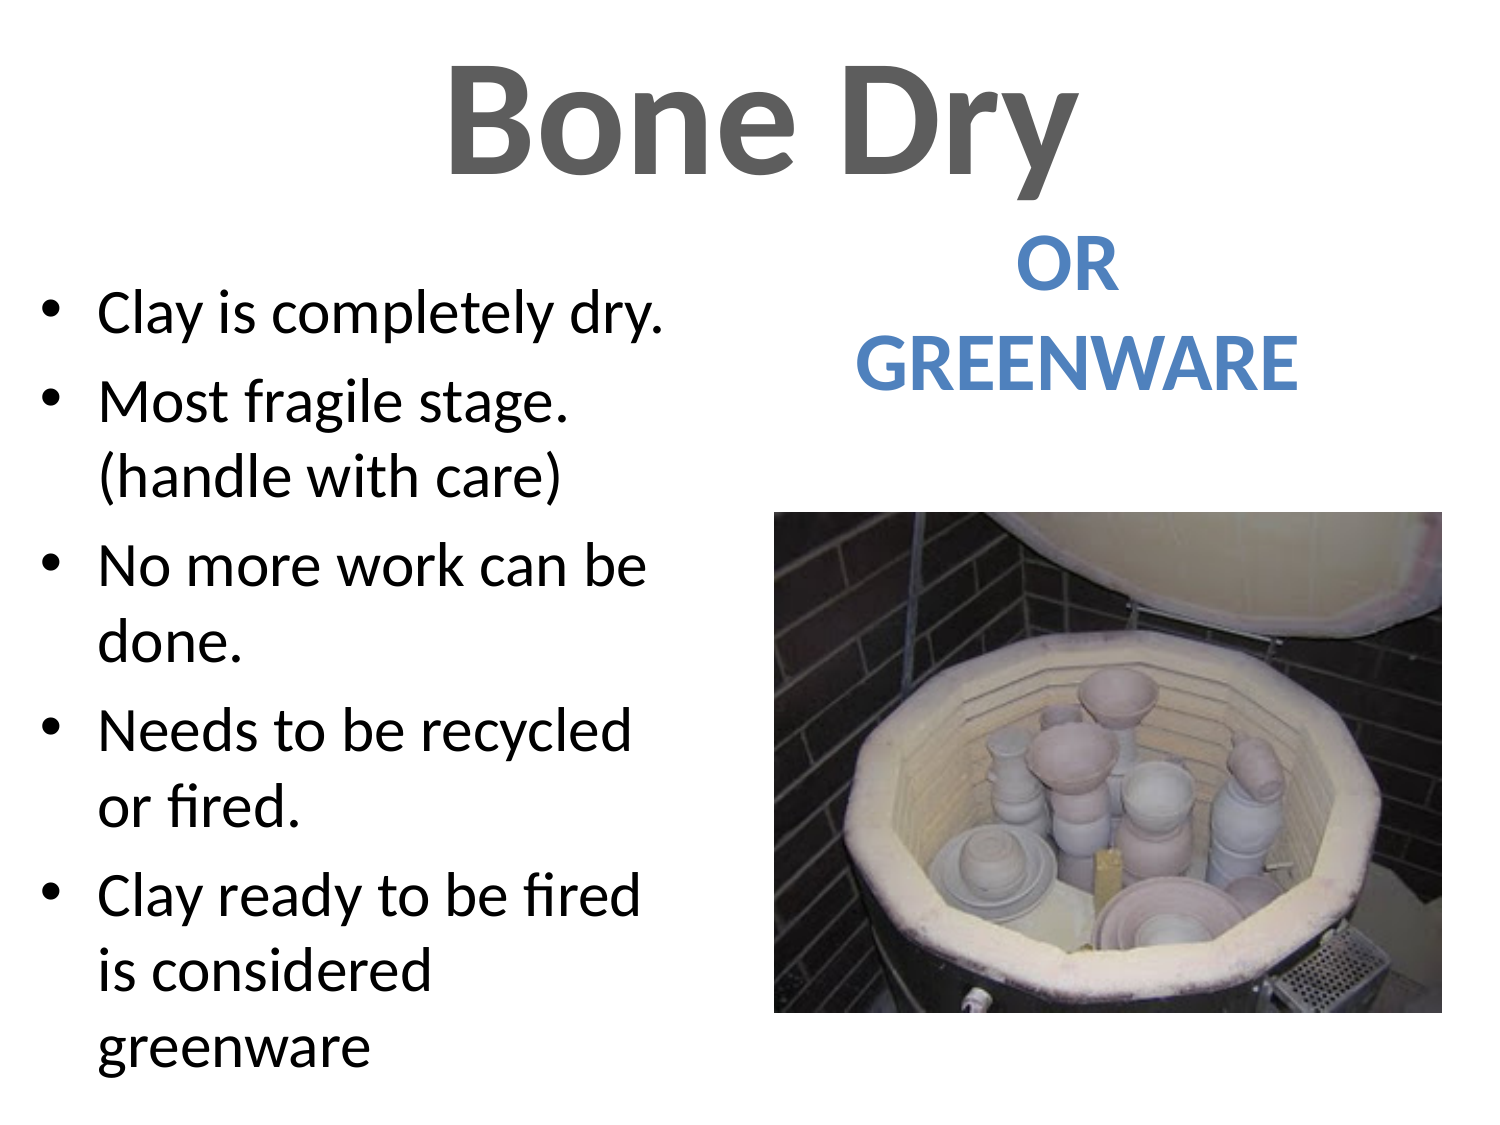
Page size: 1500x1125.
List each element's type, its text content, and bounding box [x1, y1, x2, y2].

text_box Or greenware [840, 199, 1315, 415]
text_box Bone Dry [427, 0, 1097, 215]
picture [774, 512, 1442, 1013]
list Clay is completely dry. Most fragile stage. (handle with care) No more work can be done. Needs to be recycled or fired. Clay ready to be fired is considered greenware [24, 262, 688, 1125]
